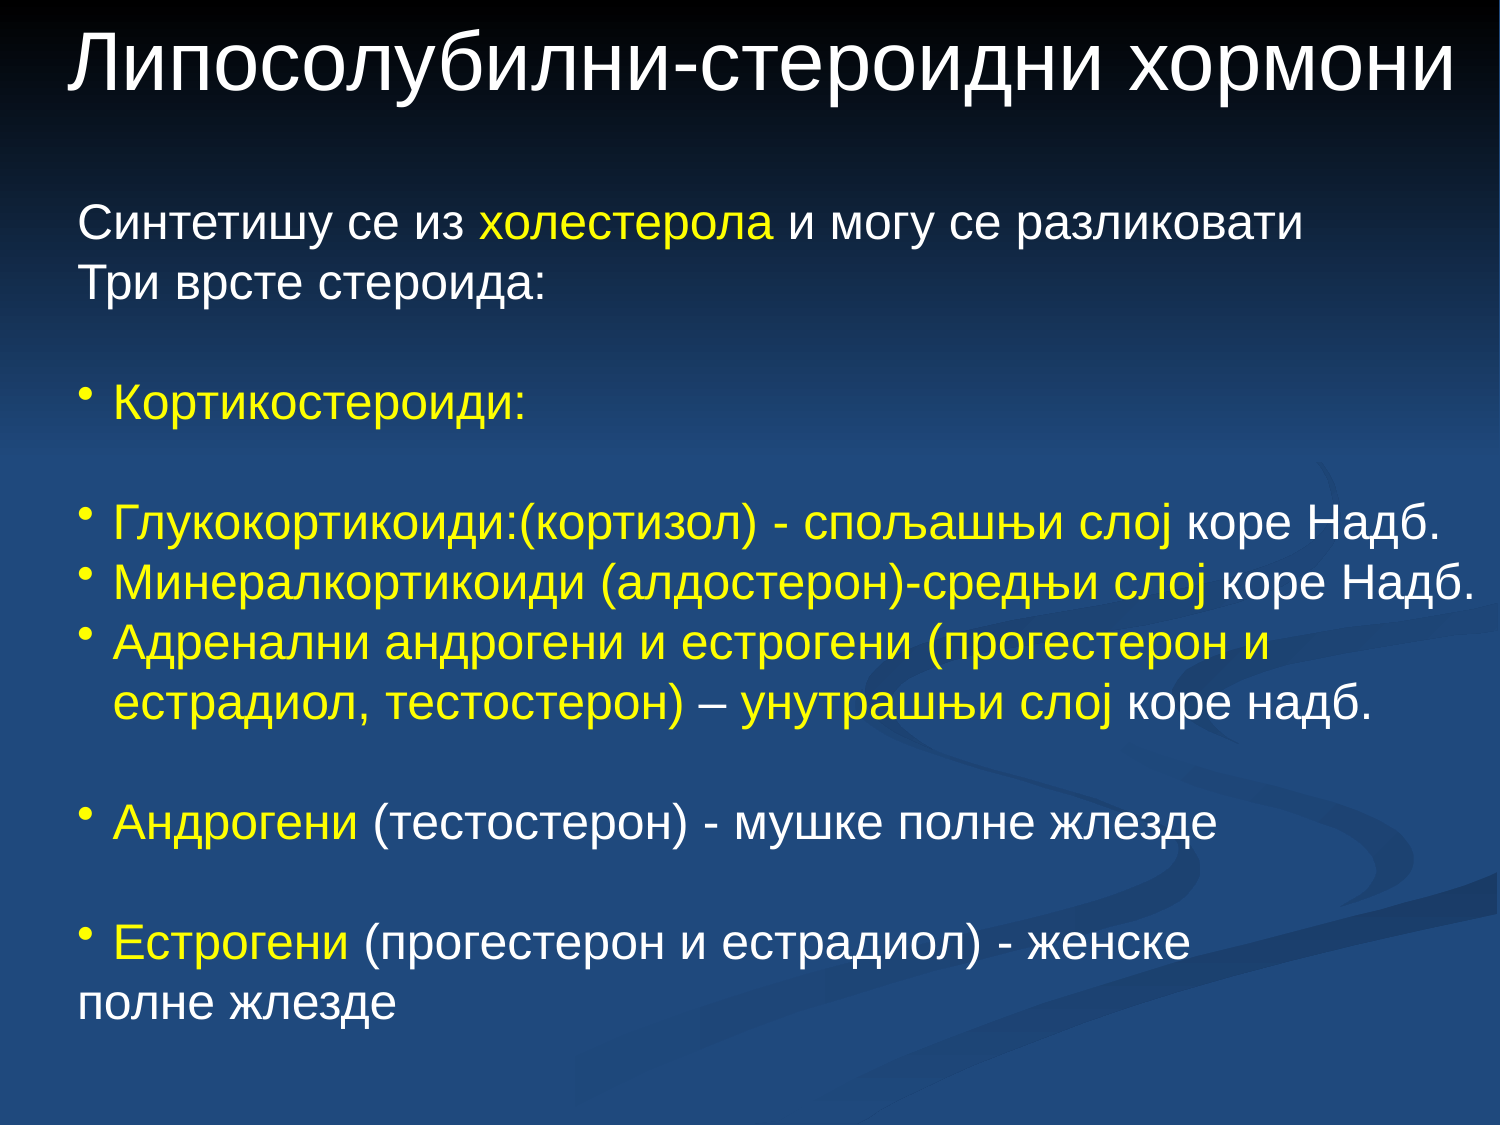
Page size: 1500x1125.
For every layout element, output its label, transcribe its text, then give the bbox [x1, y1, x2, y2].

text_box Синтетишу се из холестерола и могу се разликовати Три врсте стероида: Кортикостероиди: Глукокортикоиди:(кортизол) - спољашњи слој коре Надб. Минералкортикоиди (алдостерон)-средњи слој коре Надб. Адренални андрогени и естрогени (прогестерон и естрадиол, тестостерон) – унутрашњи слој коре надб. Андрогени (тестостерон) - мушке полне жлезде Естрогени (прогестерон и естрадиол) - женске полне жлезде [62, 182, 1500, 1098]
text_box Липосолубилни-стероидни хормони [52, 0, 1474, 115]
